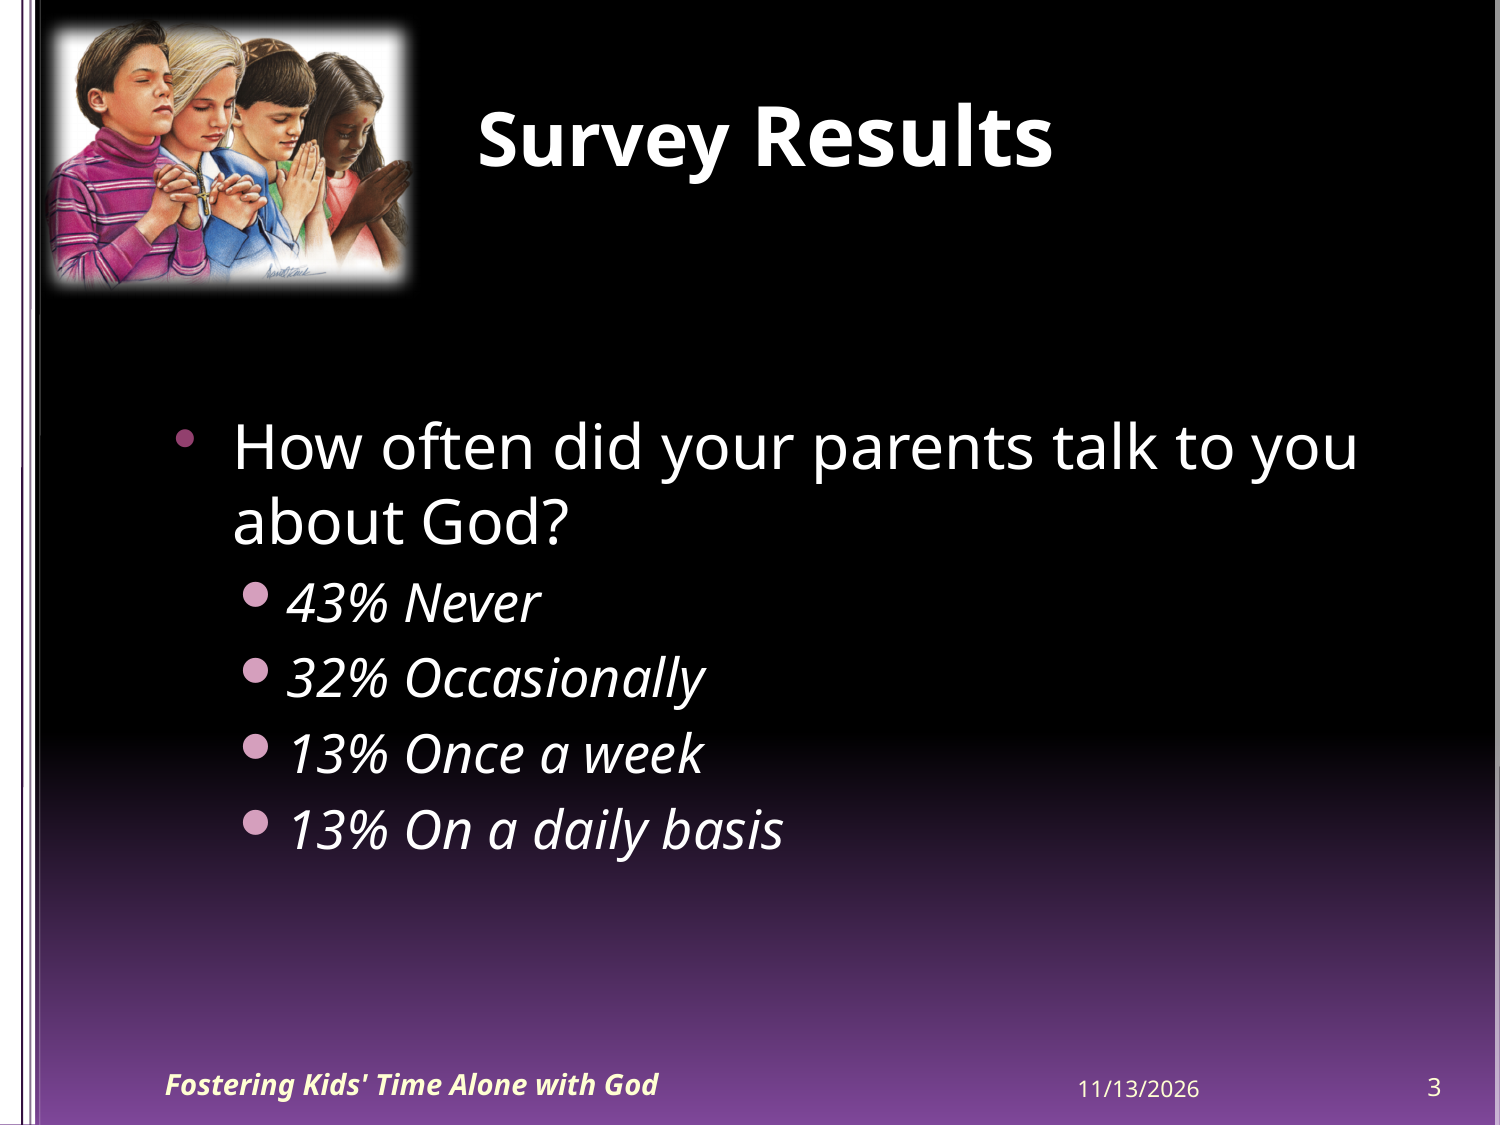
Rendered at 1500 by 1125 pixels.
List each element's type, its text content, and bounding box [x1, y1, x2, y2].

picture [48, 23, 411, 289]
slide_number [1063, 1053, 1412, 1114]
list How often did your parents talk to you about God? 43% Never 32% Occasionally 13% Once a week 13% On a daily basis [150, 399, 1425, 1053]
slide_number 3 [1412, 1053, 1488, 1114]
title Survey Results [462, 37, 1450, 229]
footer Fostering Kids' Time Alone with God [150, 1053, 1063, 1114]
